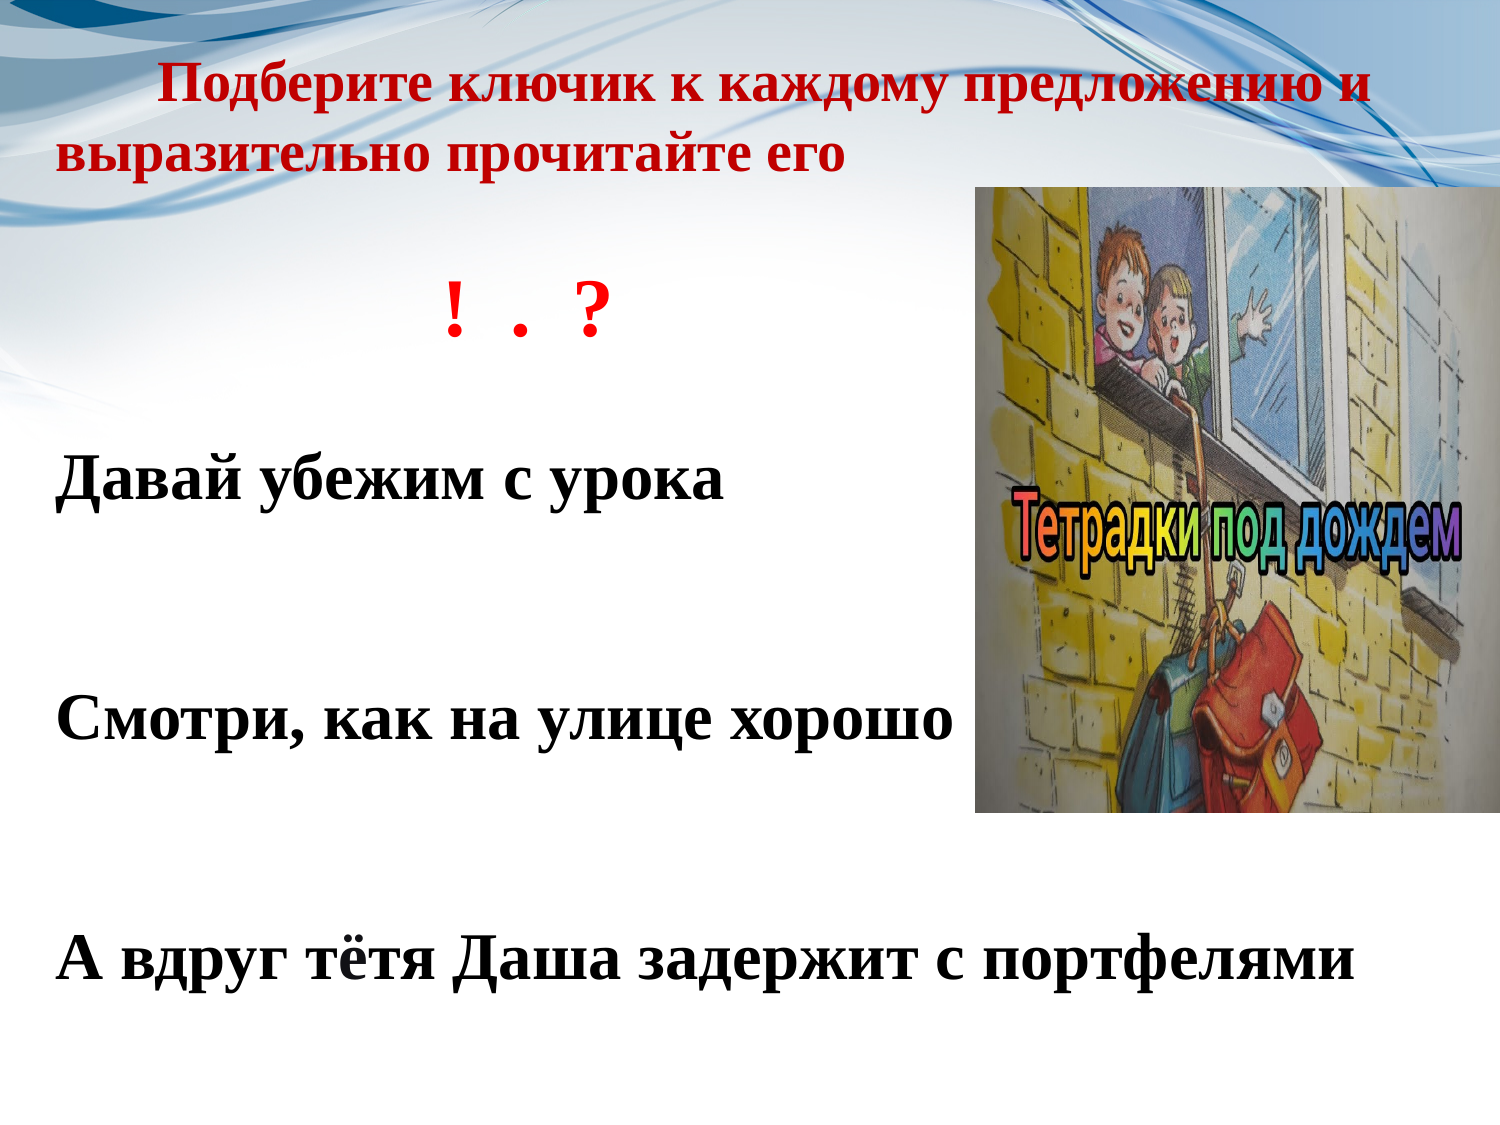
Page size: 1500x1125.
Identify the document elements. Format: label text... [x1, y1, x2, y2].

text_box Подберите ключик к каждому предложению и выразительно прочитайте его ! . ? Давай убежим с урока Смотри, как на улице хорошо А вдруг тётя Даша задержит с портфелями [40, 35, 1481, 1001]
picture [0, 0, 1500, 1125]
